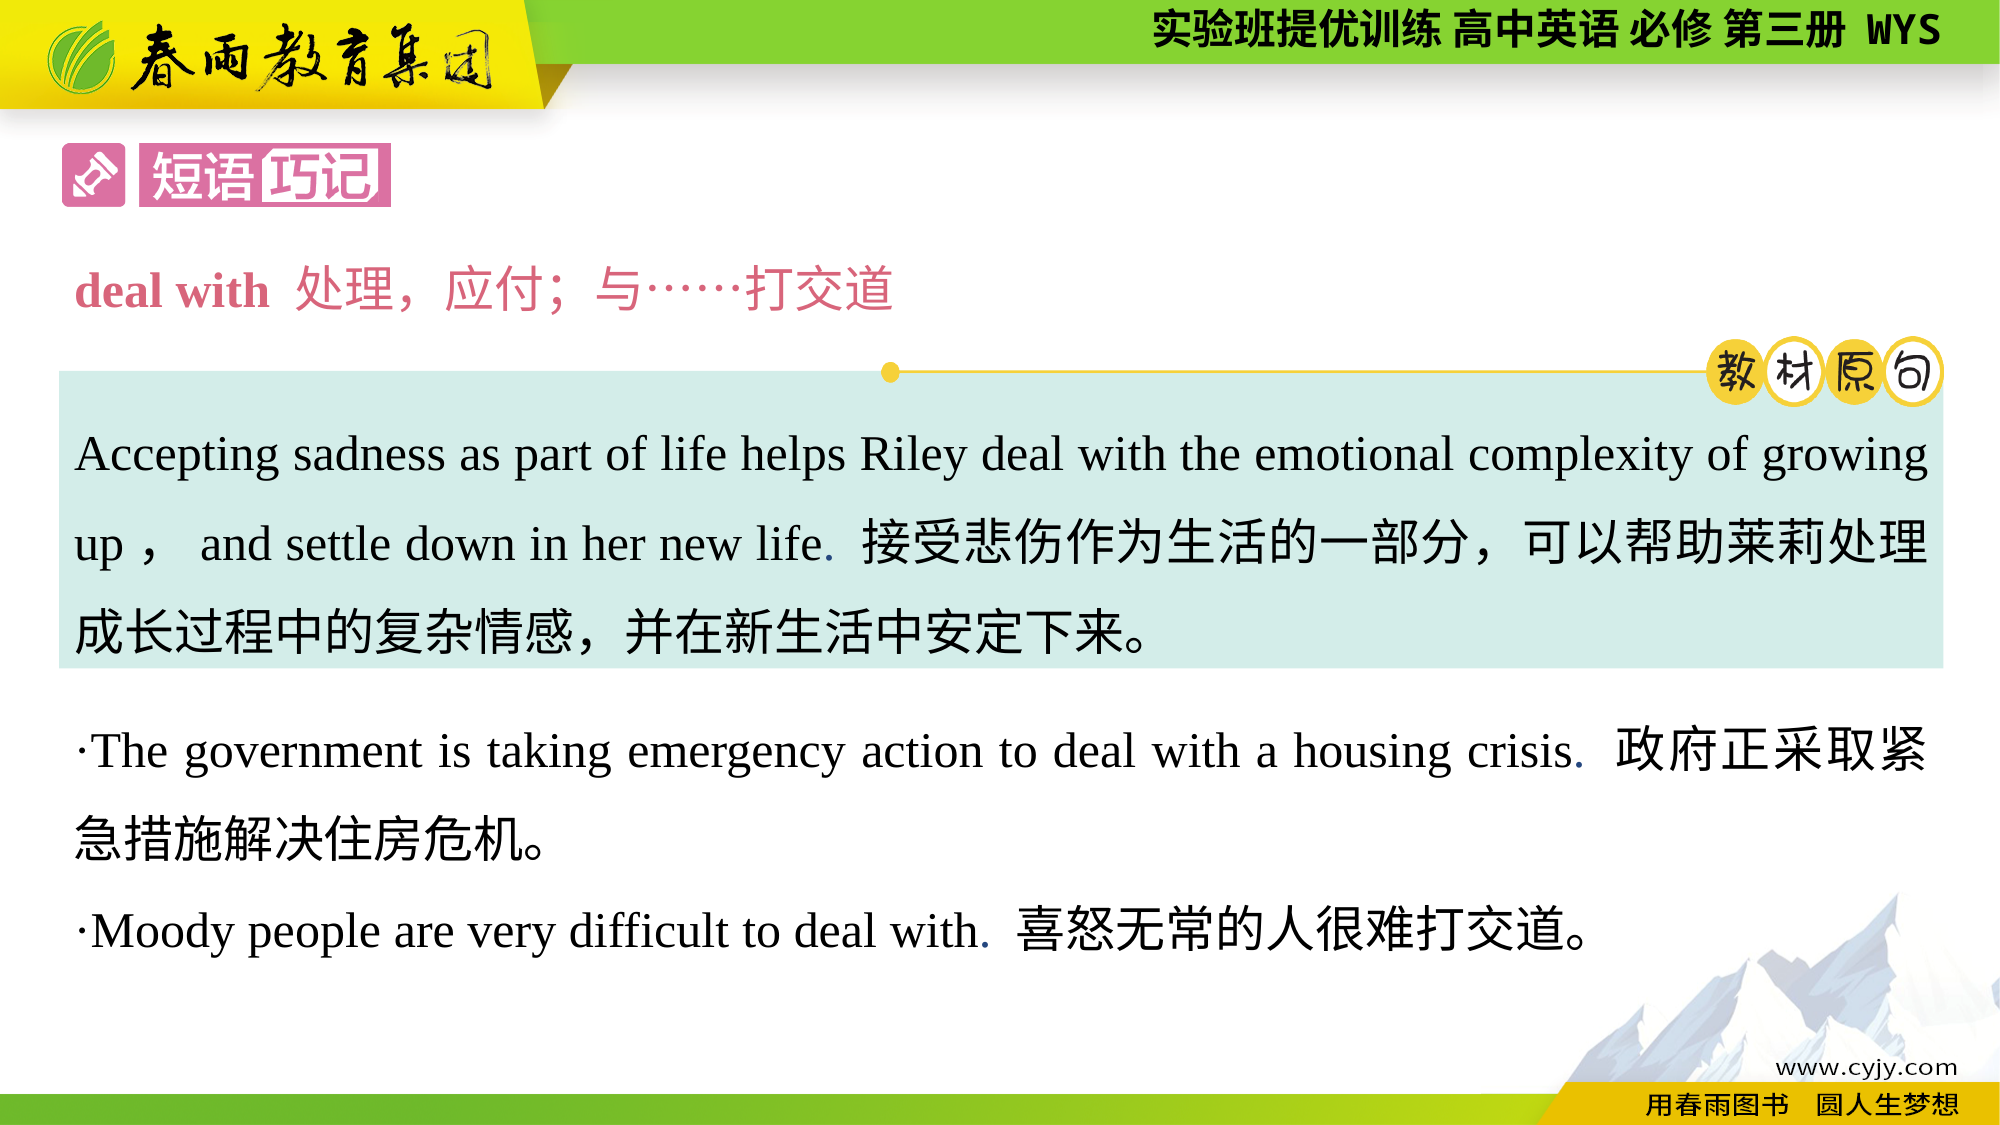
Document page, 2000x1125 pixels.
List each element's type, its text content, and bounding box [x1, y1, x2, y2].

list deal with 处理，应付；与……打交道 [59, 219, 1944, 315]
text_box Accepting sadness as part of life helps Riley deal with the emotional complexity of growing up，and settle down in her new life. 接受悲伤作为生活的一部分，可以帮助莱莉处理成长过程中的复杂情感，并在新生活中安定下来。 [59, 370, 1944, 669]
text_box ·The government is taking emergency action to deal with a housing crisis. 政府正采取紧急措施解决住房危机。 ·Moody people are very difficult to deal with. 喜怒无常的人很难打交道。 [59, 680, 1944, 966]
picture [0, 0, 2000, 1125]
